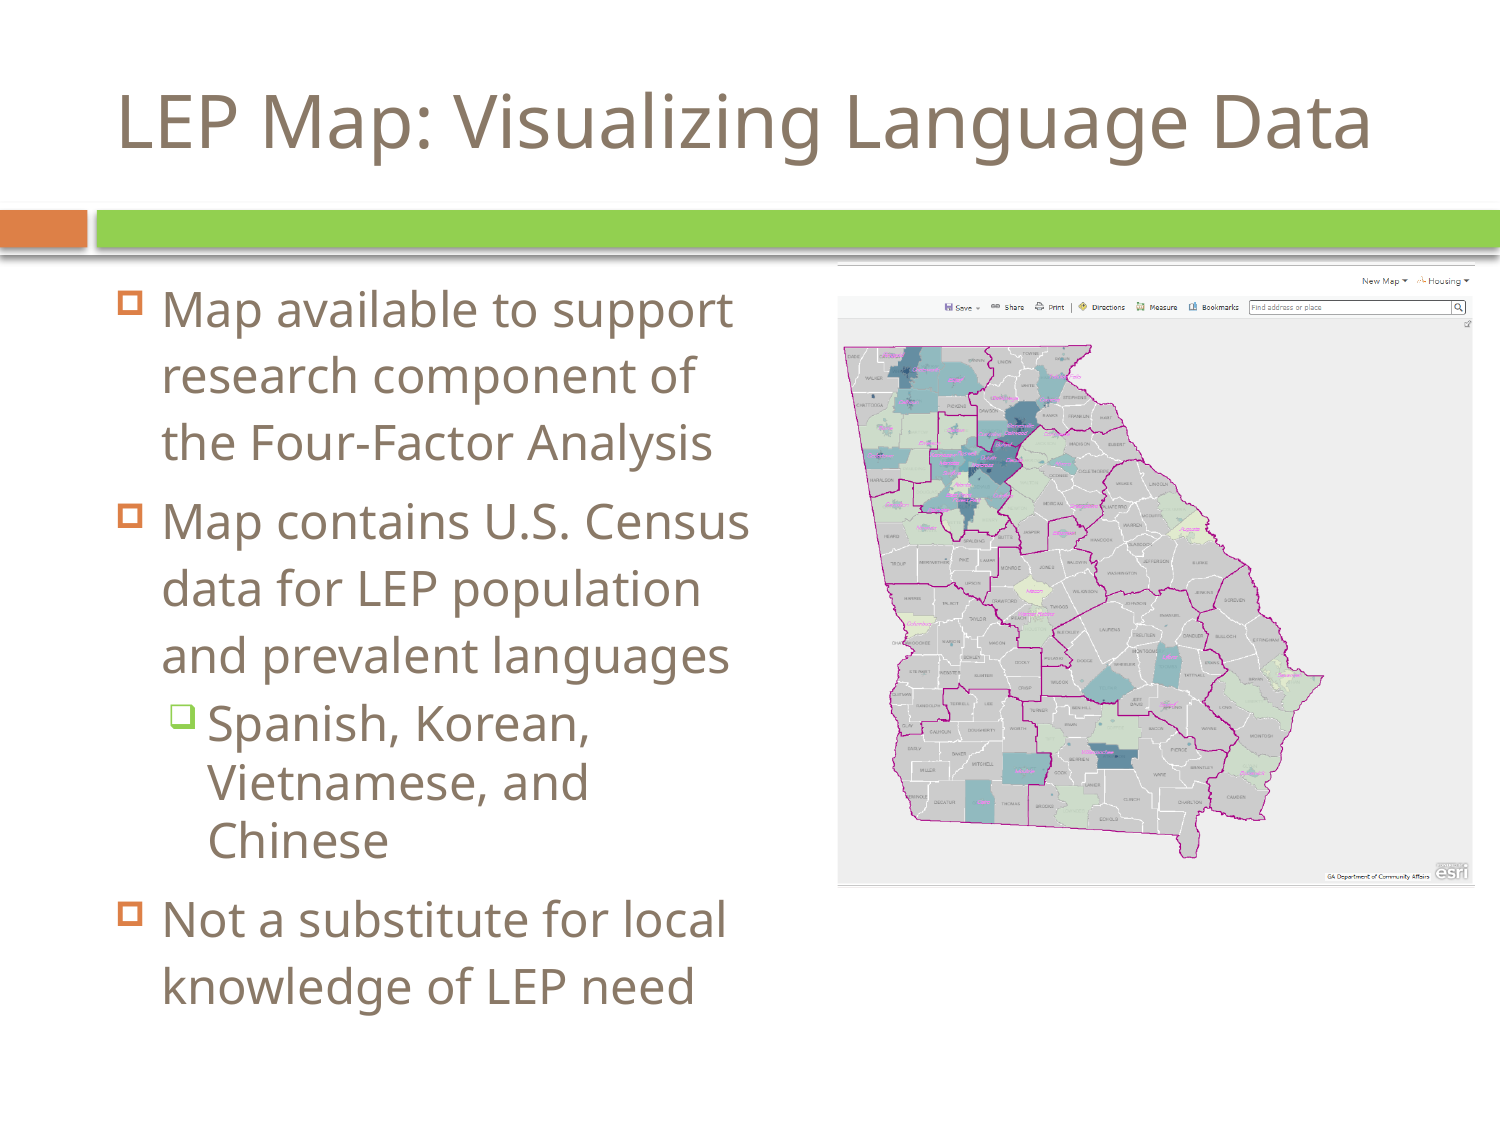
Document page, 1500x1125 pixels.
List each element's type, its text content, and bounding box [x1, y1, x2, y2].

list Map available to support research component of the Four-Factor Analysis Map contains U.S. Census data for LEP population and prevalent languages Spanish, Korean, Vietnamese, and Chinese Not a substitute for local knowledge of LEP need [100, 262, 800, 1025]
picture [837, 262, 1476, 888]
title LEP Map: Visualizing Language Data [100, 37, 1438, 200]
